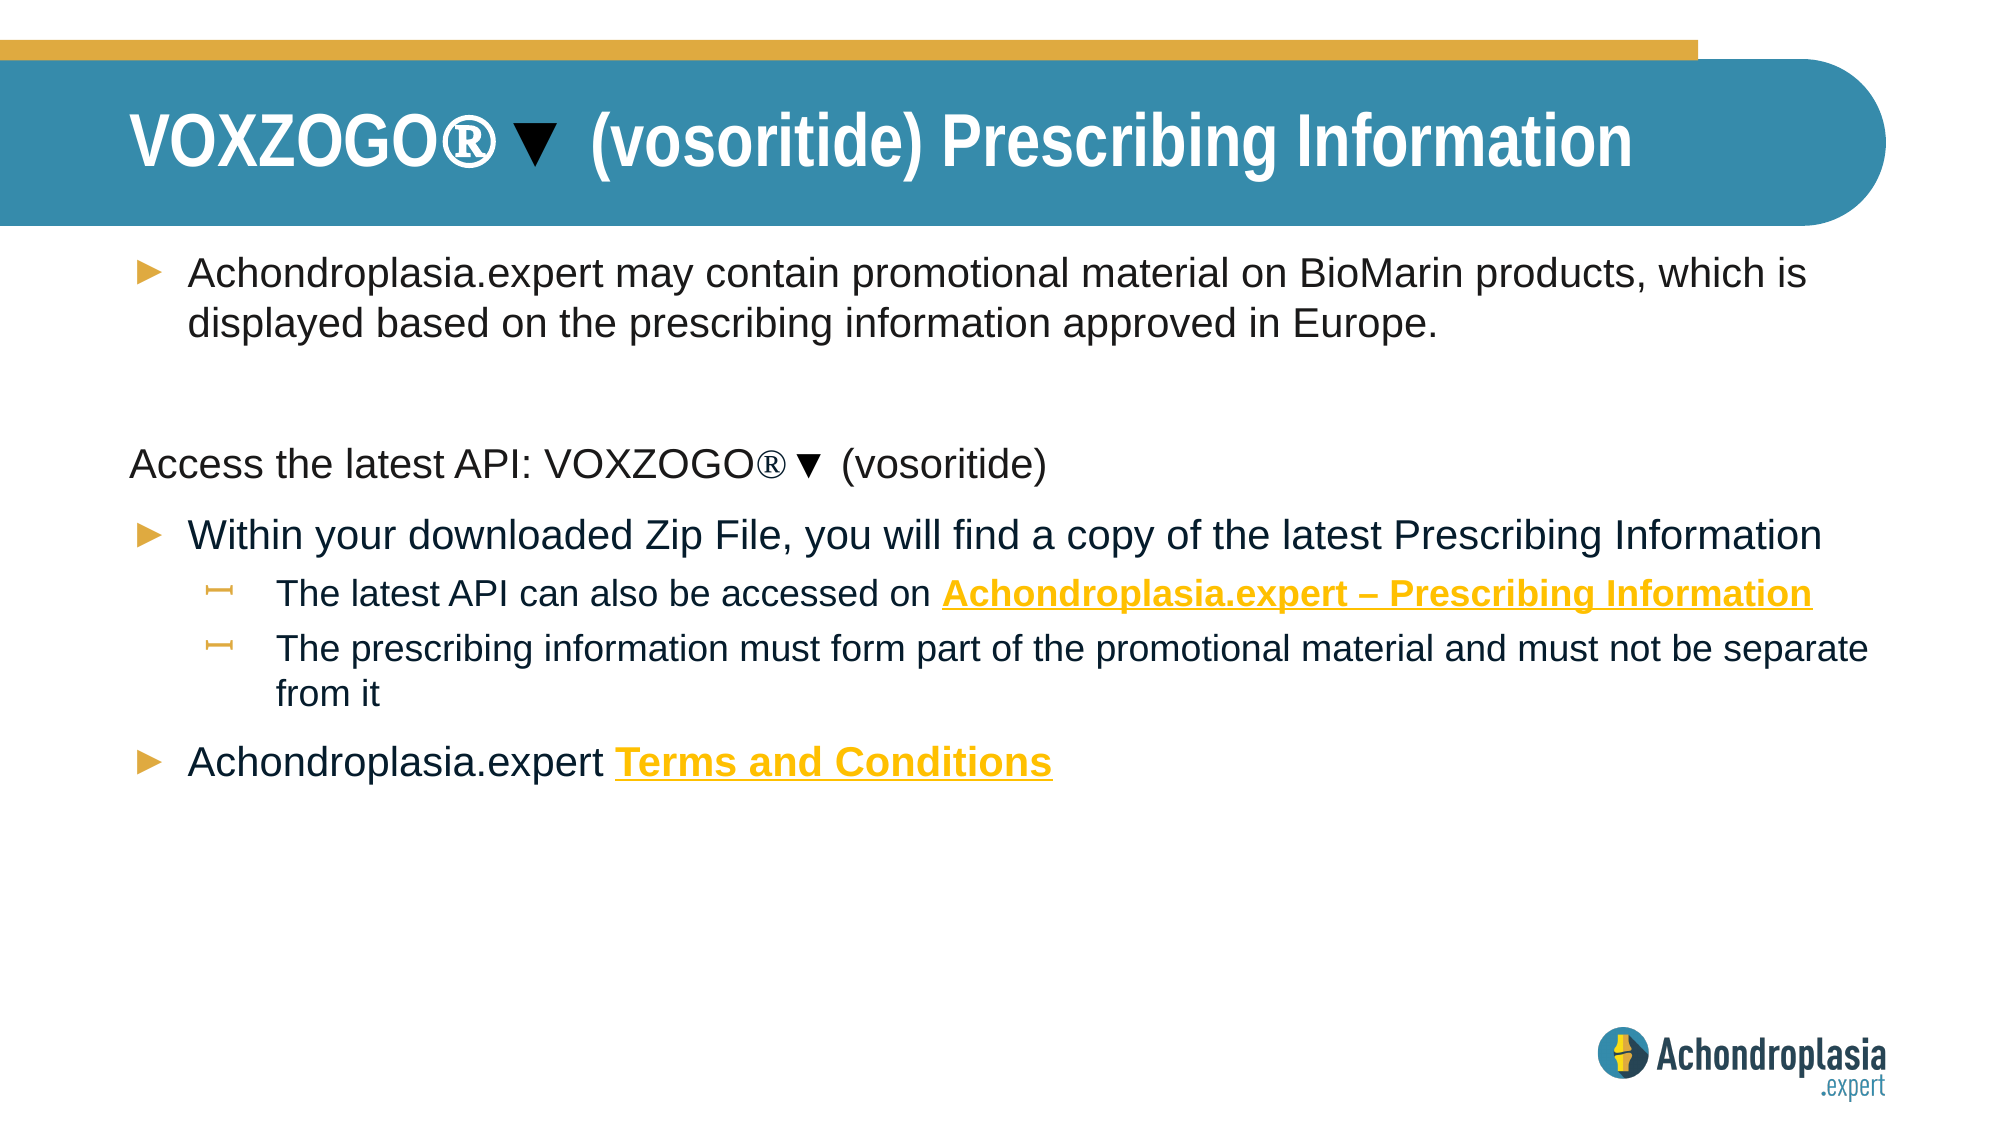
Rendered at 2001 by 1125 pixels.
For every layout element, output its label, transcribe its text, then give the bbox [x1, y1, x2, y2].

list Achondroplasia.expert may contain promotional material on BioMarin products, which is displayed based on the prescribing information approved in Europe. Access the latest API: VOXZOGOÒ▼ (vosoritide) Within your downloaded Zip File, you will find a copy of the latest Prescribing Information The latest API can also be accessed on Achondroplasia.expert – Prescribing Information The prescribing information must form part of the promotional material and must not be separate from it Achondroplasia.expert Terms and Conditions [114, 237, 1886, 982]
title VOXZOGOÒ▼ (vosoritide) Prescribing Information [114, 59, 1886, 225]
picture [1597, 1027, 1886, 1102]
